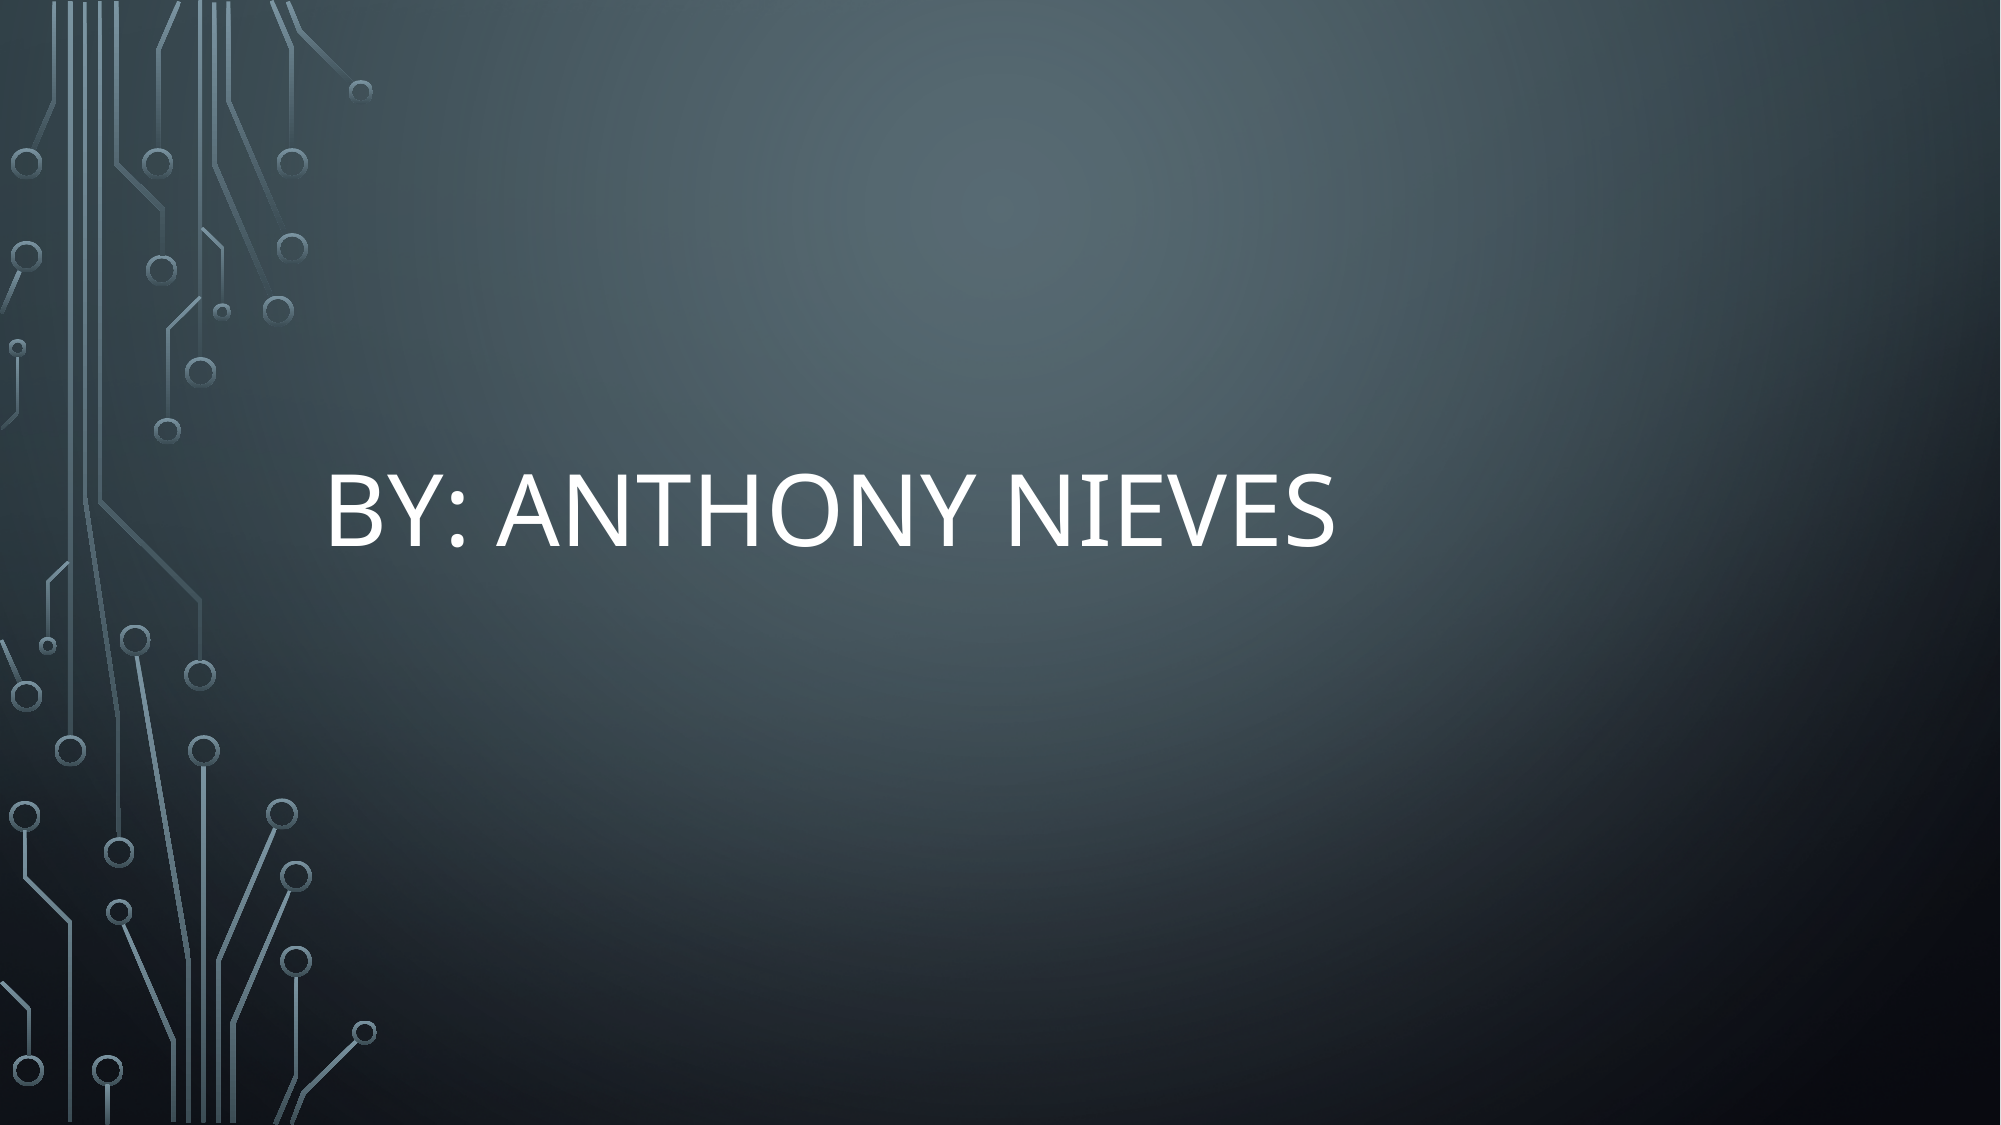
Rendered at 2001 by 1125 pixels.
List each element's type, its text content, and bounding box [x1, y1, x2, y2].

title By: Anthony nieves [307, 184, 1750, 576]
